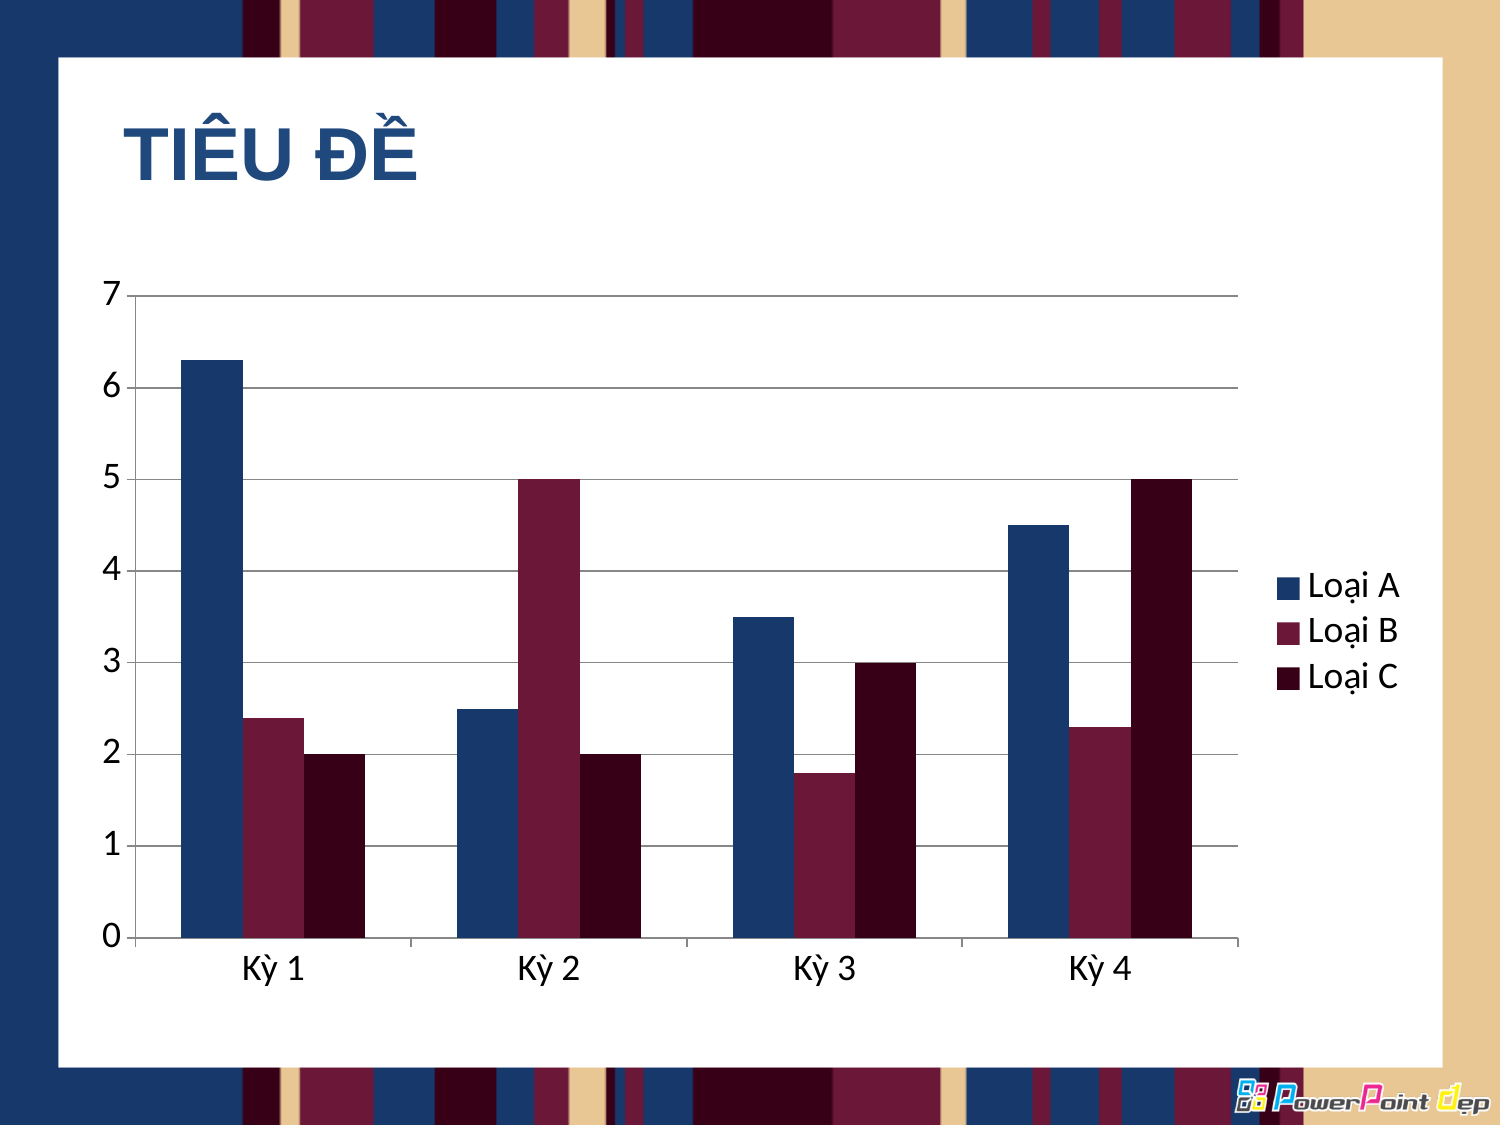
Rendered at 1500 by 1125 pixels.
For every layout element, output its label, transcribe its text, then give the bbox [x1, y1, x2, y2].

chart [74, 262, 1426, 1006]
text_box tiêu đề [108, 86, 973, 215]
picture [0, 0, 1500, 1125]
